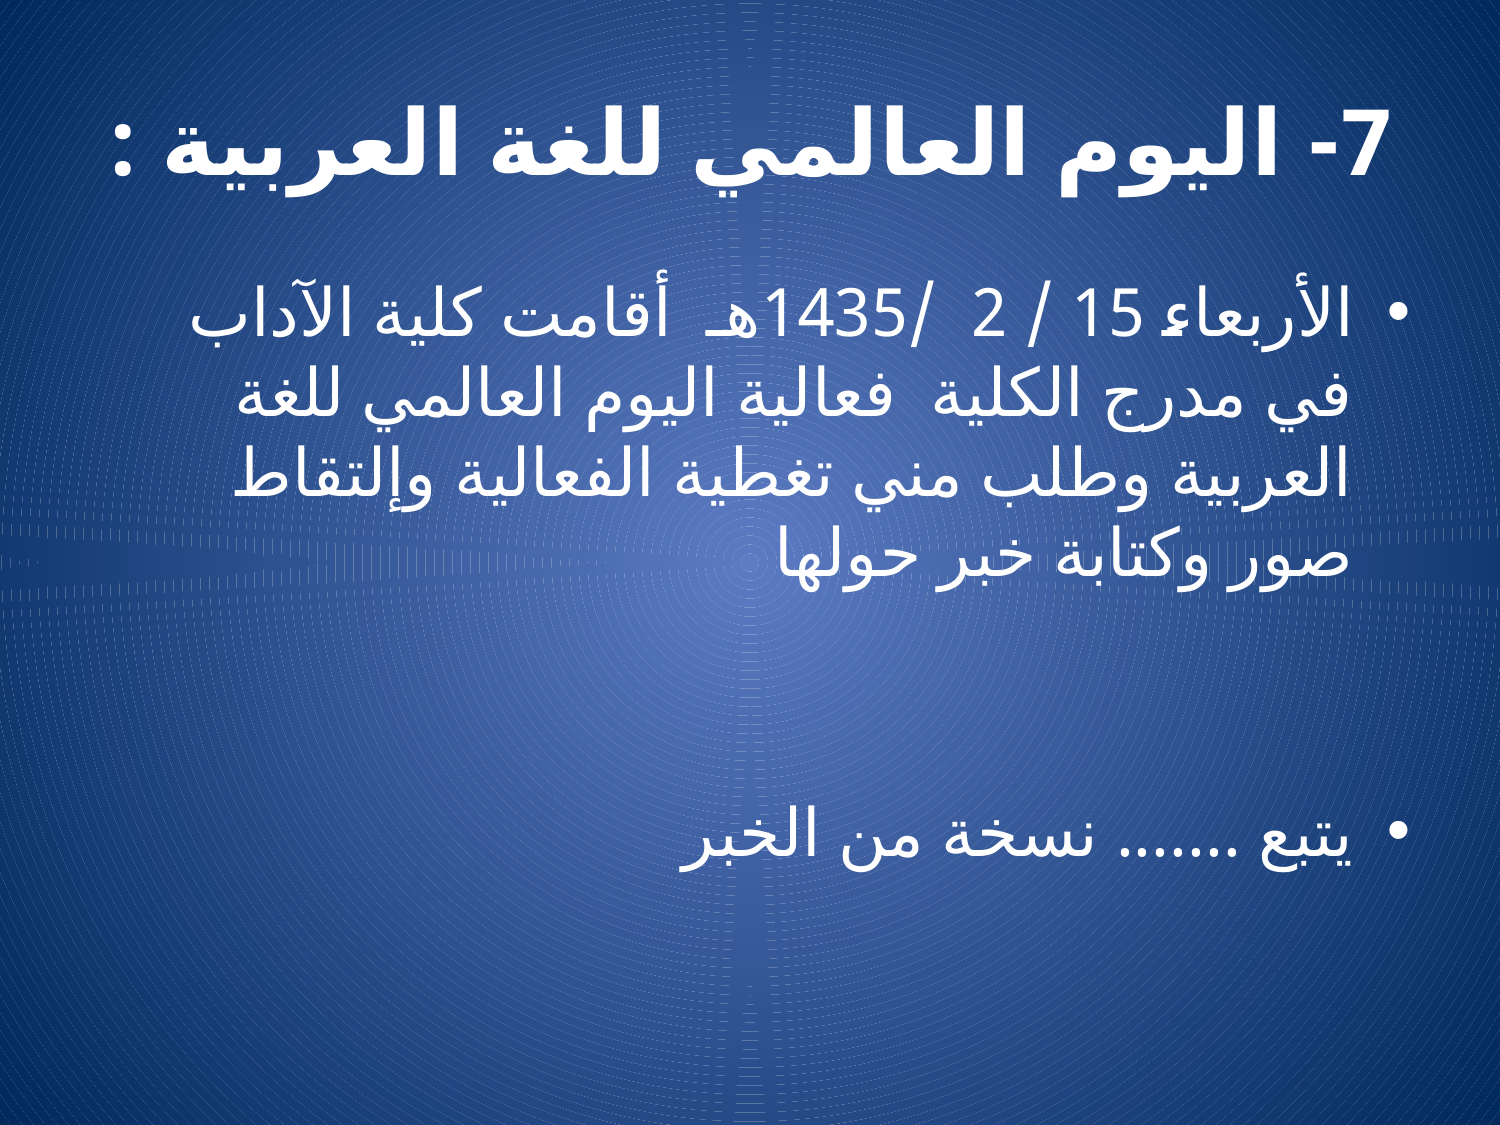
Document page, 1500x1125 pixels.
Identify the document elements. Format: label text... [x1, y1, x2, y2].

list الأربعاء 15 / 2 /1435هـ أقامت كلية الآداب في مدرج الكلية فعالية اليوم العالمي للغة العربية وطلب مني تغطية الفعالية وإلتقاط صور وكتابة خبر حولها يتبع ....... نسخة من الخبر [75, 262, 1425, 1005]
title 7- اليوم العالمي للغة العربية : [75, 45, 1425, 233]
